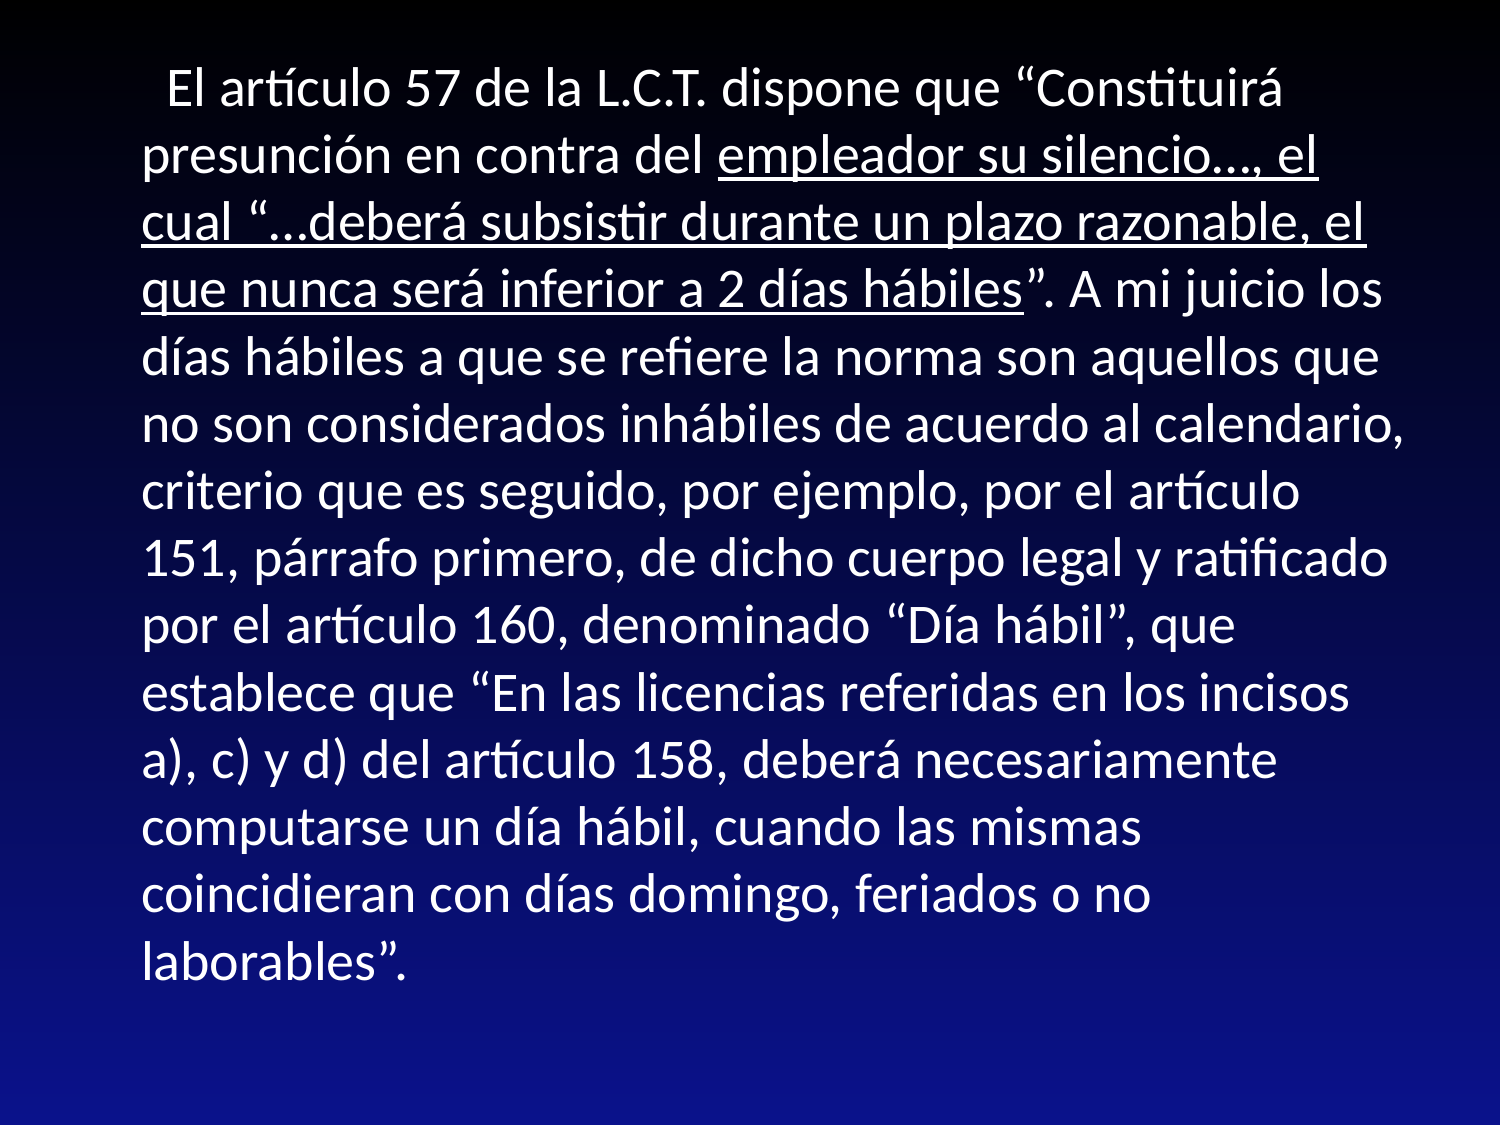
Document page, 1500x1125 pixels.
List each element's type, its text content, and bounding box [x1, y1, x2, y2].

list El artículo 57 de la L.C.T. dispone que “Constituirá presunción en contra del empleador su silencio…, el cual “…deberá subsistir durante un plazo razonable, el que nunca será inferior a 2 días hábiles”. A mi juicio los días hábiles a que se refiere la norma son aquellos que no son considerados inhábiles de acuerdo al calendario, criterio que es seguido, por ejemplo, por el artículo 151, párrafo primero, de dicho cuerpo legal y ratificado por el artículo 160, denominado “Día hábil”, que establece que “En las licencias referidas en los incisos a), c) y d) del artículo 158, deberá necesariamente computarse un día hábil, cuando las mismas coincidieran con días domingo, feriados o no laborables”. [74, 42, 1426, 1006]
